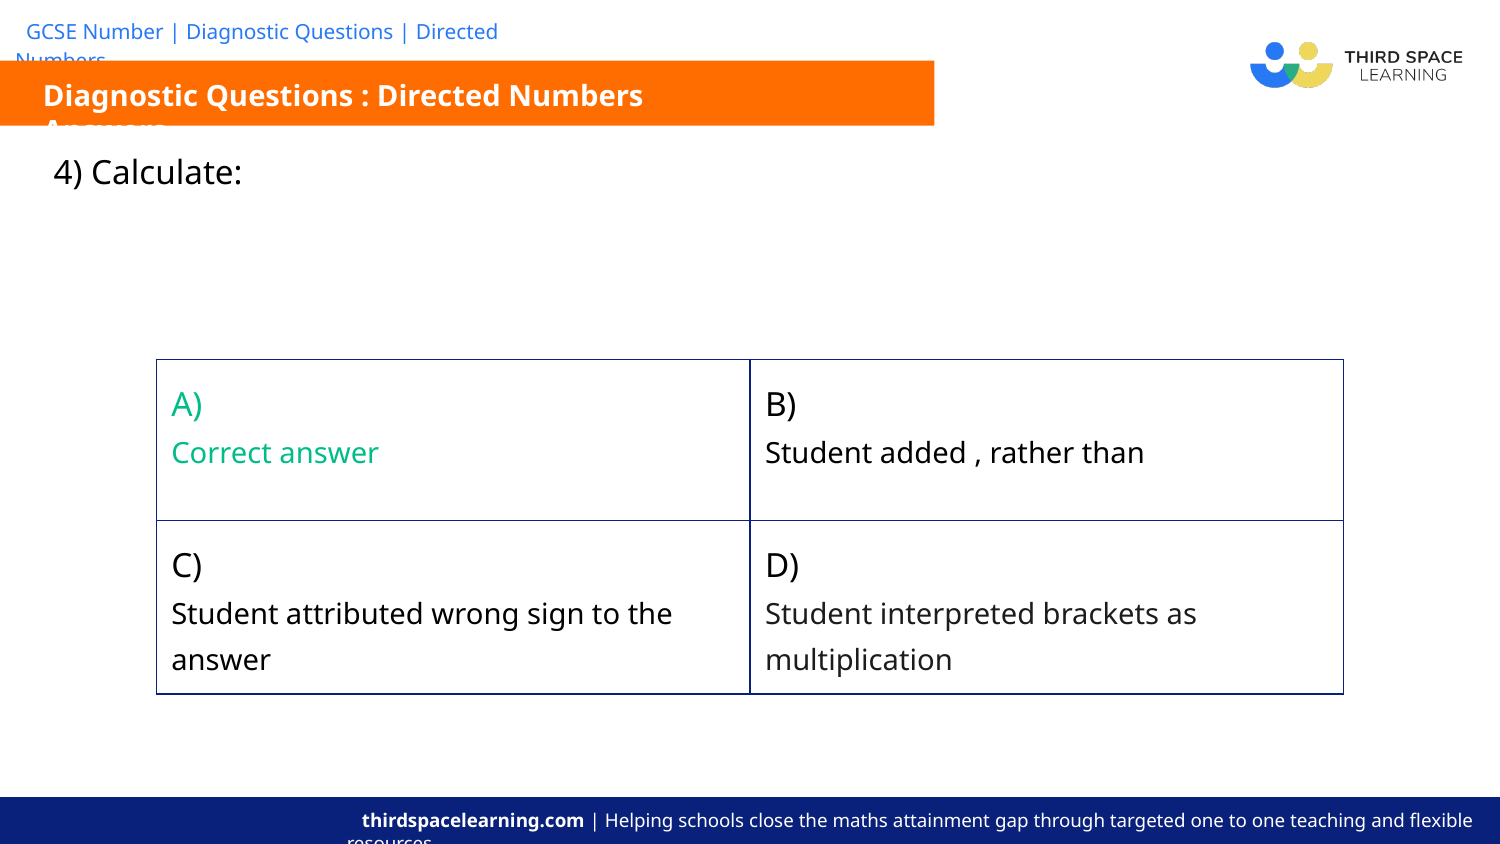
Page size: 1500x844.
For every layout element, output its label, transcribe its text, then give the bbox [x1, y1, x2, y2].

text_box Diagnostic Questions : Directed Numbers Answers [27, 61, 778, 162]
picture [1250, 33, 1465, 99]
